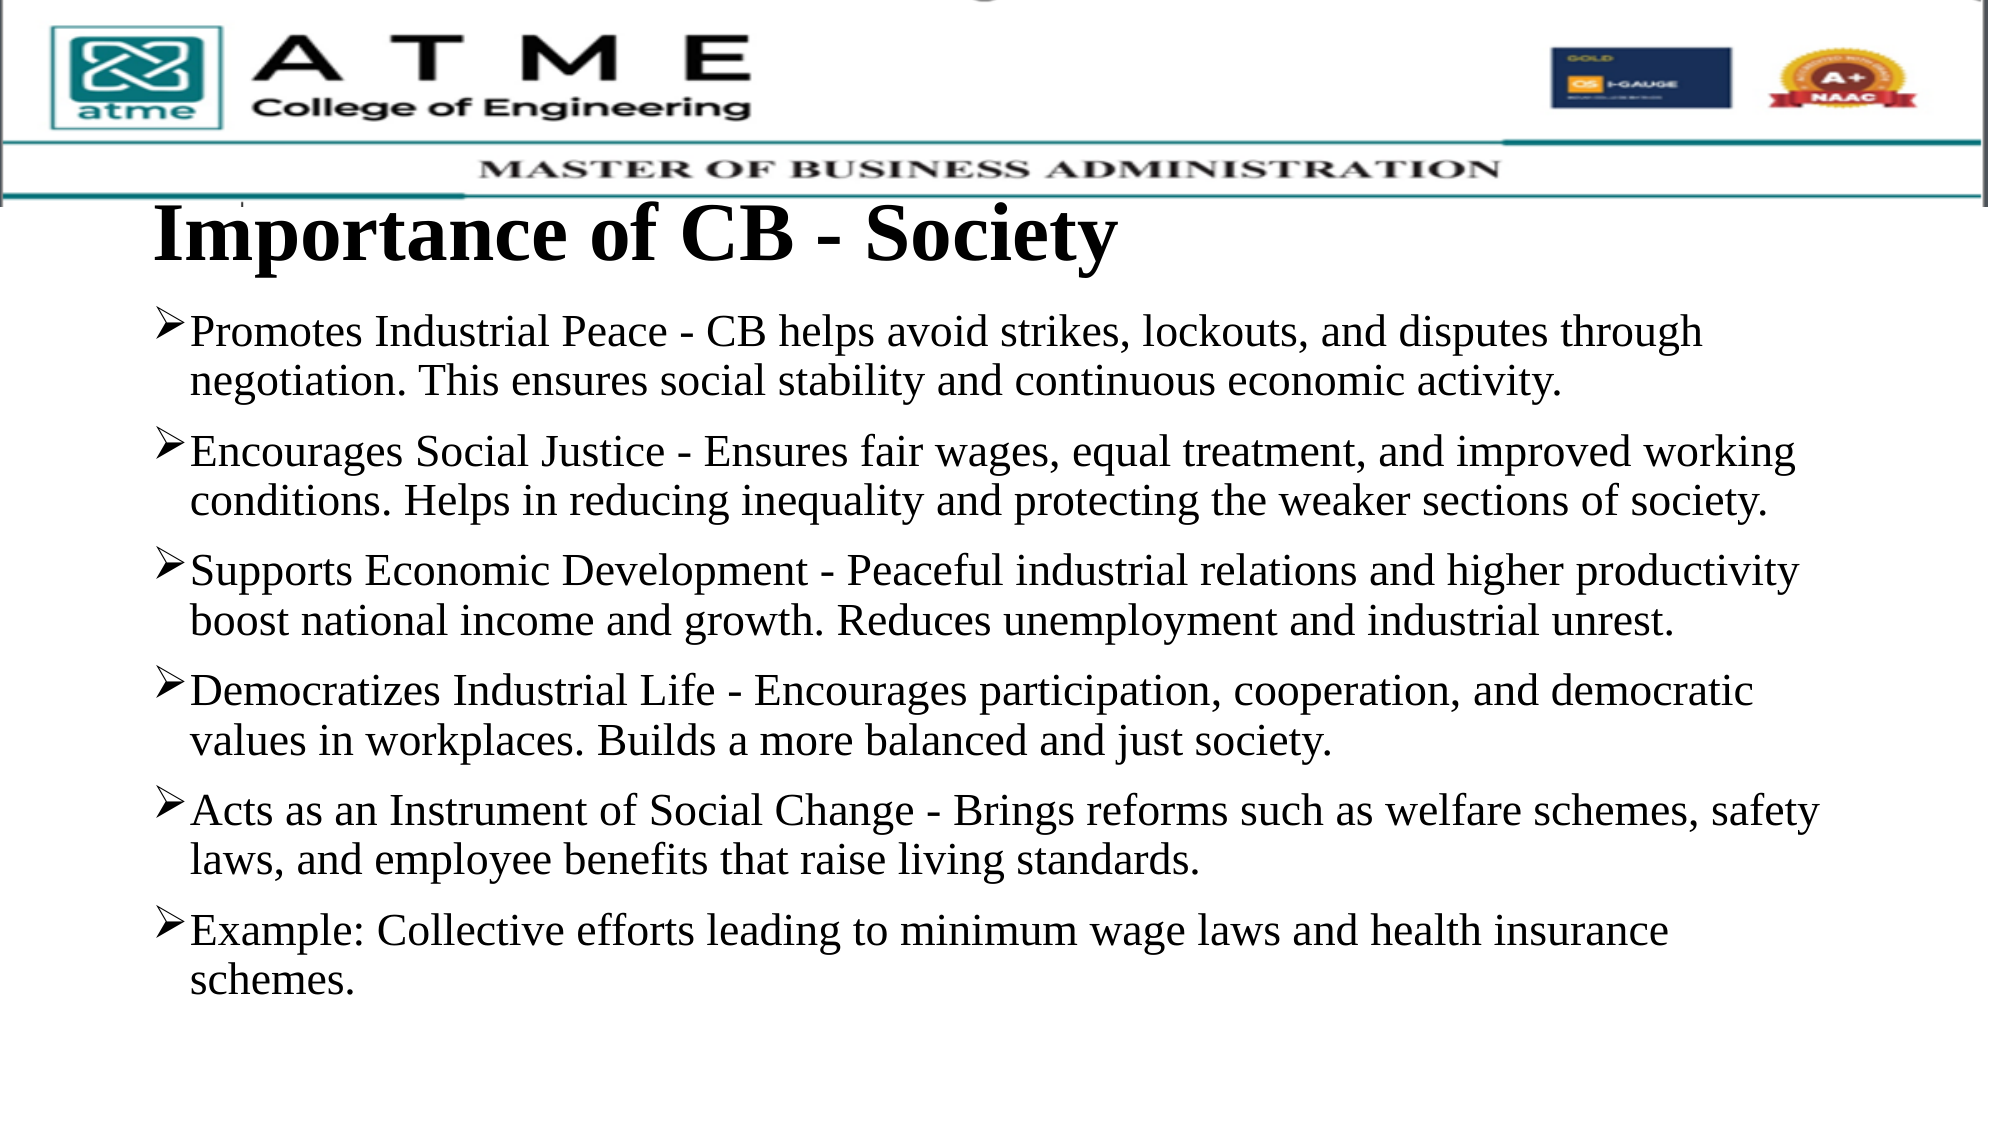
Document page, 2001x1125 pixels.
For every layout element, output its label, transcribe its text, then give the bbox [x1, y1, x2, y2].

title Importance of CB - Society [137, 174, 1863, 299]
list Promotes Industrial Peace - CB helps avoid strikes, lockouts, and disputes through negotiation. This ensures social stability and continuous economic activity. Encourages Social Justice - Ensures fair wages, equal treatment, and improved working conditions. Helps in reducing inequality and protecting the weaker sections of society. Supports Economic Development - Peaceful industrial relations and higher productivity boost national income and growth. Reduces unemployment and industrial unrest. Democratizes Industrial Life - Encourages participation, cooperation, and democratic values in workplaces. Builds a more balanced and just society. Acts as an Instrument of Social Change - Brings reforms such as welfare schemes, safety laws, and employee benefits that raise living standards. Example: Collective efforts leading to minimum wage laws and health insurance schemes. [137, 299, 1863, 1014]
picture [0, 0, 1988, 207]
